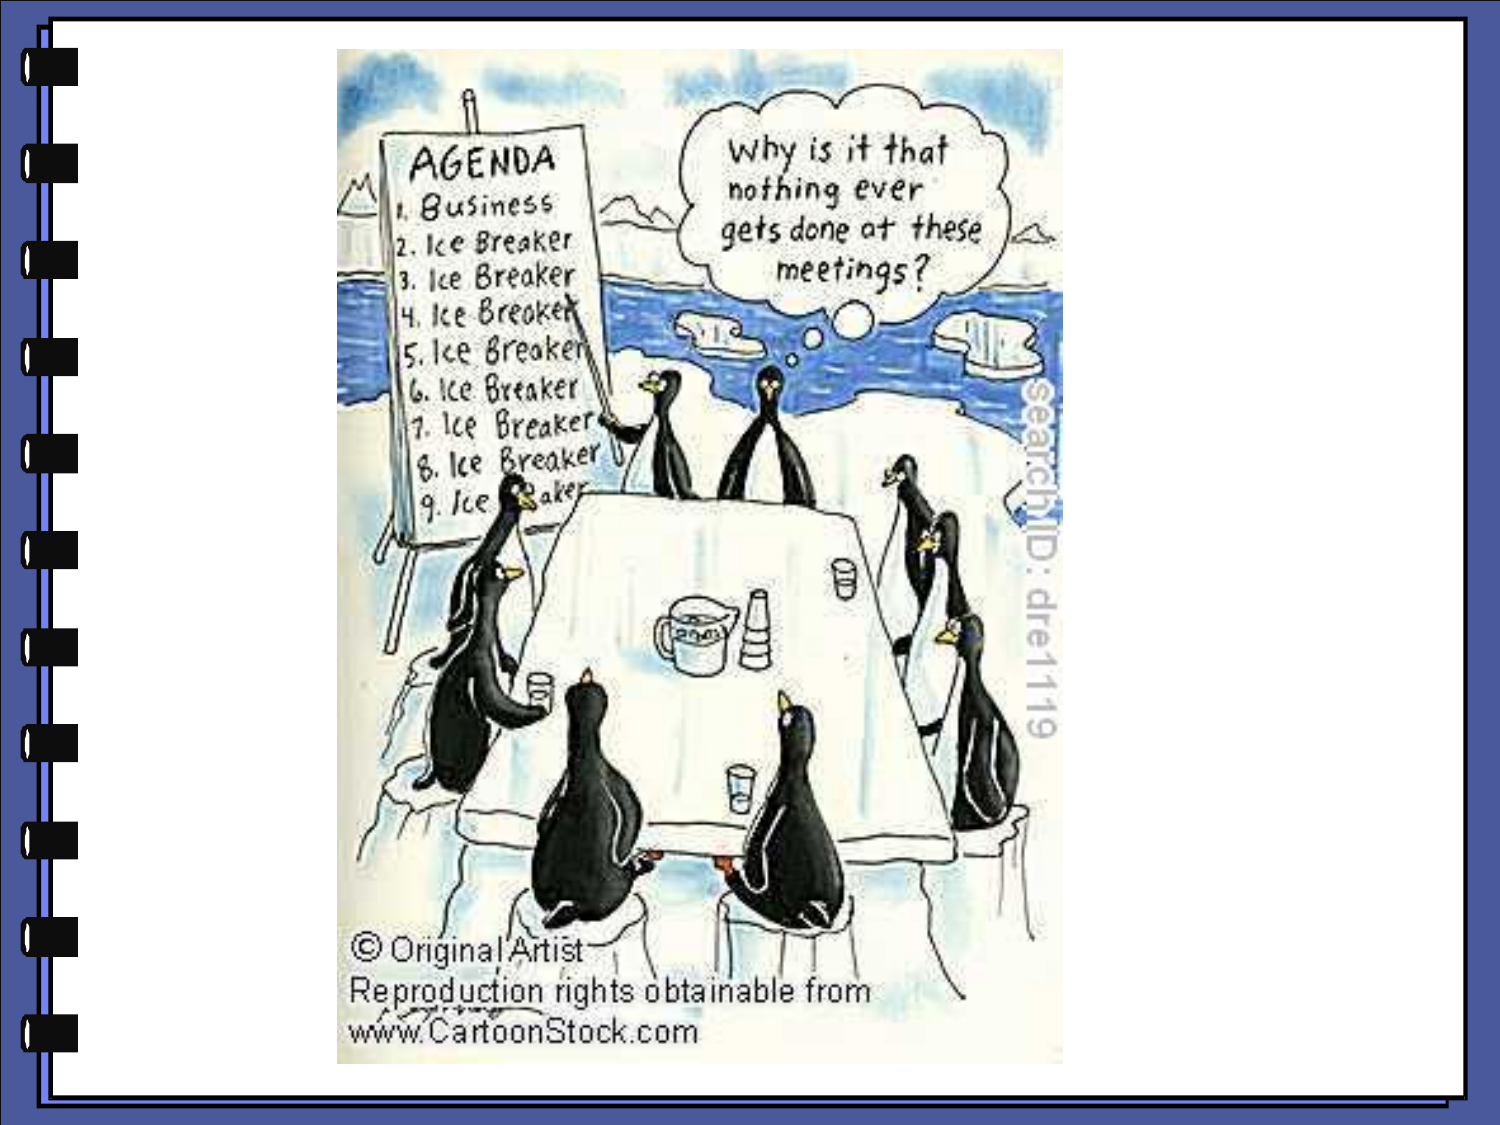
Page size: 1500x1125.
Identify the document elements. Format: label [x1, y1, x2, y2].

picture [337, 49, 1063, 1065]
